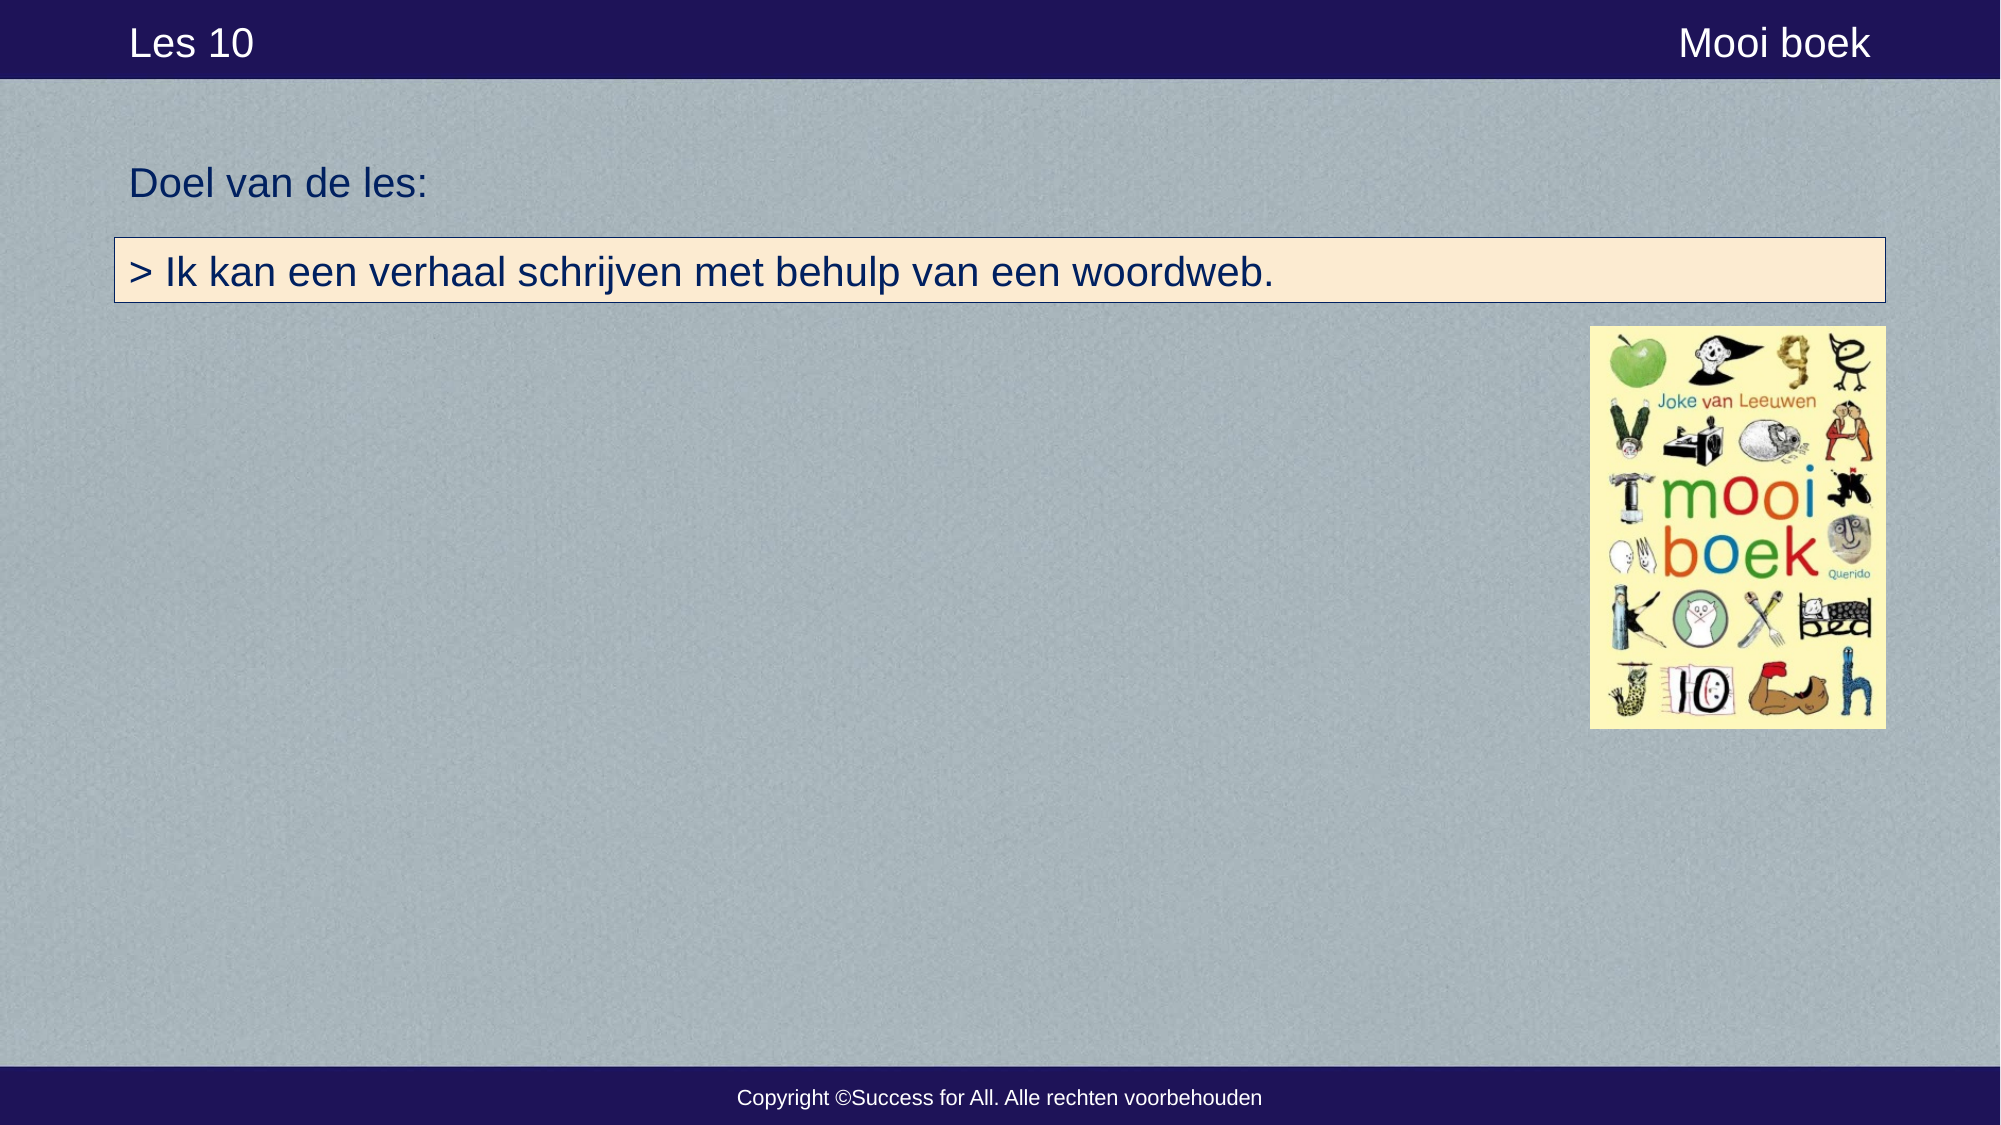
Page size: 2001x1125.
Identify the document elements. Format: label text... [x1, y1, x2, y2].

text_box Doel van de les: [113, 148, 1635, 214]
text_box > Ik kan een verhaal schrijven met behulp van een woordweb. [114, 237, 1886, 303]
text_box Les 10 [114, 8, 354, 73]
text_box Mooi boek [999, 8, 1886, 73]
picture [0, 0, 2001, 1125]
text_box Copyright ©Success for All. Alle rechten voorbehouden [0, 1076, 2000, 1125]
